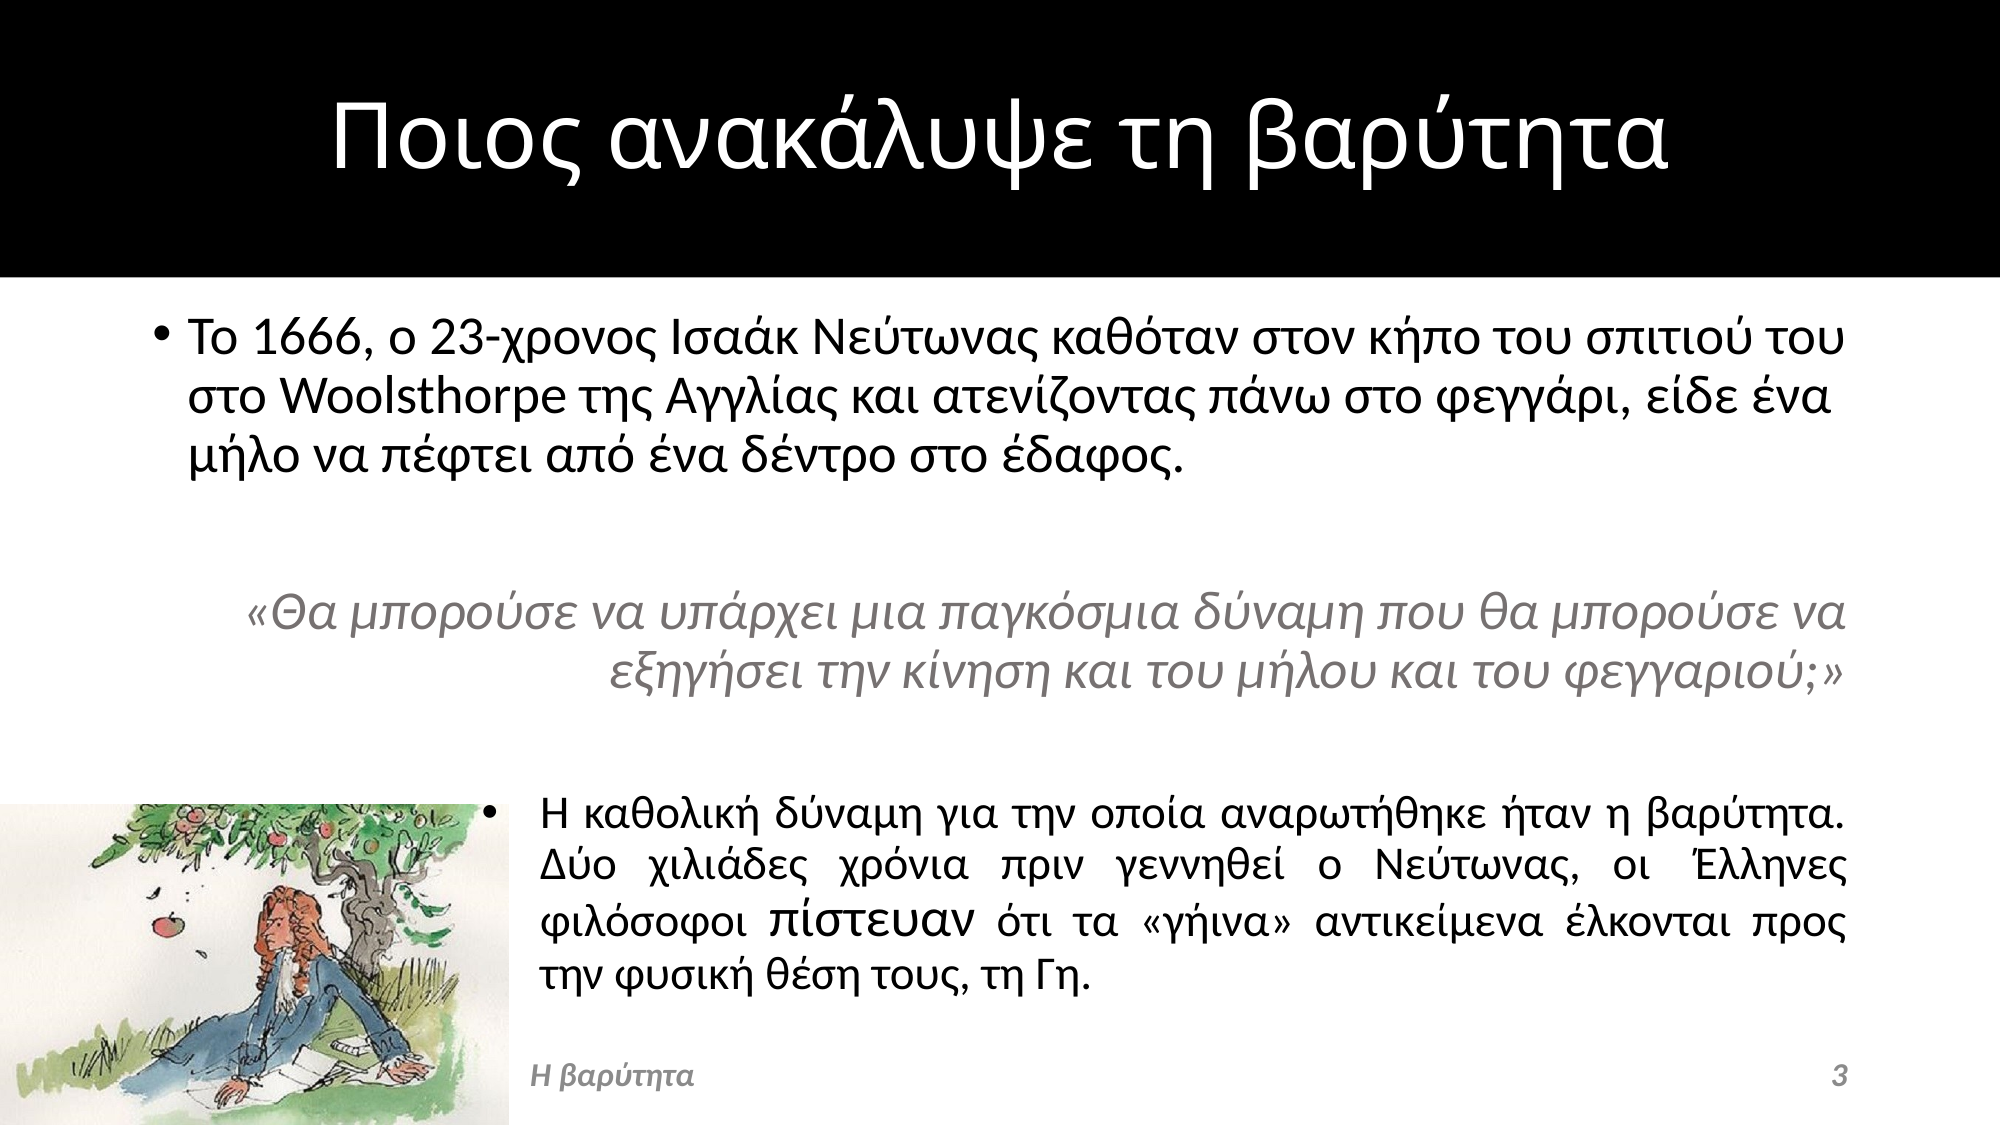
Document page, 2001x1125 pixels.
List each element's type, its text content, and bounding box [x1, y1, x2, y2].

list Το 1666, ο 23-χρονος Ισαάκ Νεύτωνας καθόταν στον κήπο του σπιτιού του στο Woolsthorpe της Αγγλίας και ατενίζοντας πάνω στο φεγγάρι, είδε ένα μήλο να πέφτει από ένα δέντρο στο έδαφος. «Θα μπορούσε να υπάρχει μια παγκόσμια δύναμη που θα μπορούσε να εξηγήσει την κίνηση και του μήλου και του φεγγαριού;» Η καθολική δύναμη για την οποία αναρωτήθηκε ήταν η βαρύτητα. Δύο χιλιάδες χρόνια πριν γεννηθεί ο Νεύτωνας, οι Έλληνες φιλόσοφοι πίστευαν ότι τα «γήινα» αντικείμενα έλκονται προς την φυσική θέση τους, τη Γη. [137, 299, 1863, 1014]
slide_number 3 [1412, 1042, 1863, 1103]
footer Η βαρύτητα [515, 1042, 1191, 1103]
title Ποιος ανακάλυψε τη βαρύτητα [0, 0, 2000, 278]
picture [0, 804, 509, 1125]
